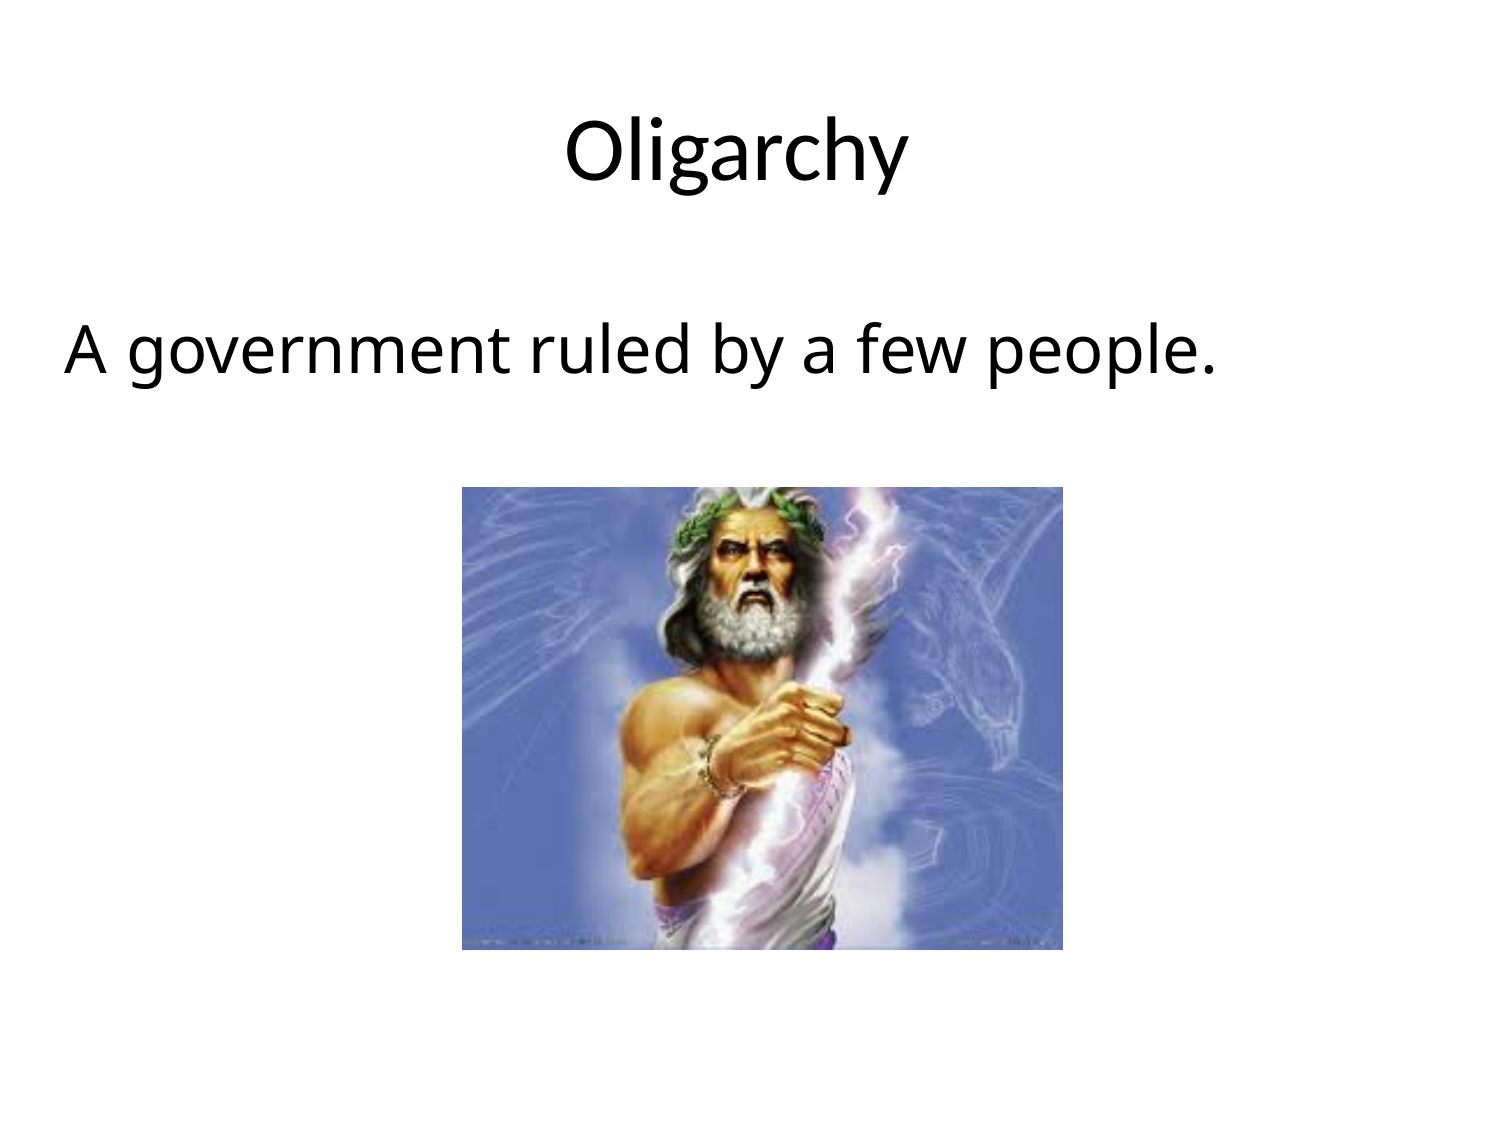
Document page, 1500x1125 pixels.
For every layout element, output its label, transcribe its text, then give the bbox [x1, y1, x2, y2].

text_box A government ruled by a few people. [49, 299, 1463, 395]
picture [462, 487, 1063, 951]
title Oligarchy [237, 49, 1238, 238]
